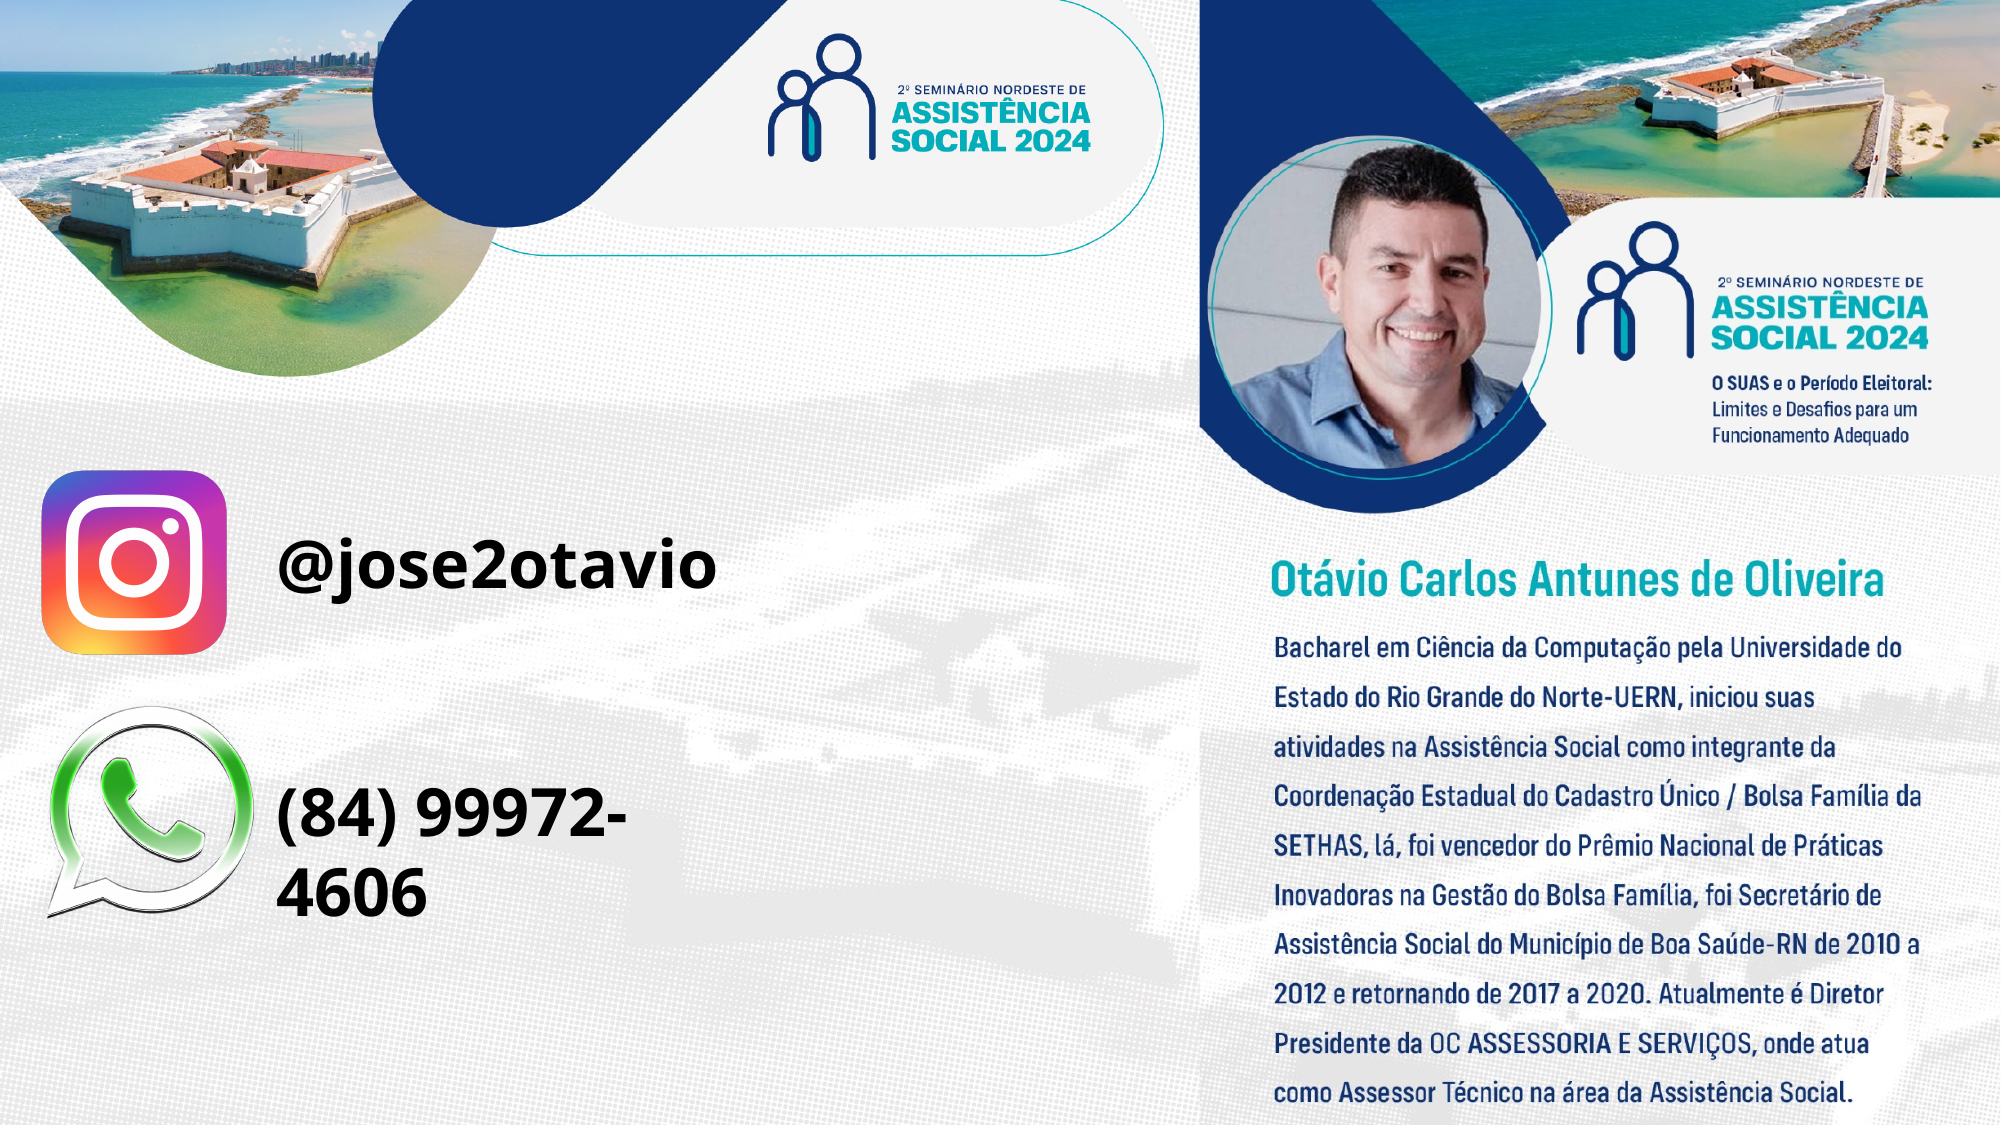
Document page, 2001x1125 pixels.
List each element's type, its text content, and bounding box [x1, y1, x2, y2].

picture [0, 0, 2001, 1125]
text_box @jose2otavio [261, 514, 769, 610]
text_box (84) 99972-4606 [261, 762, 769, 937]
